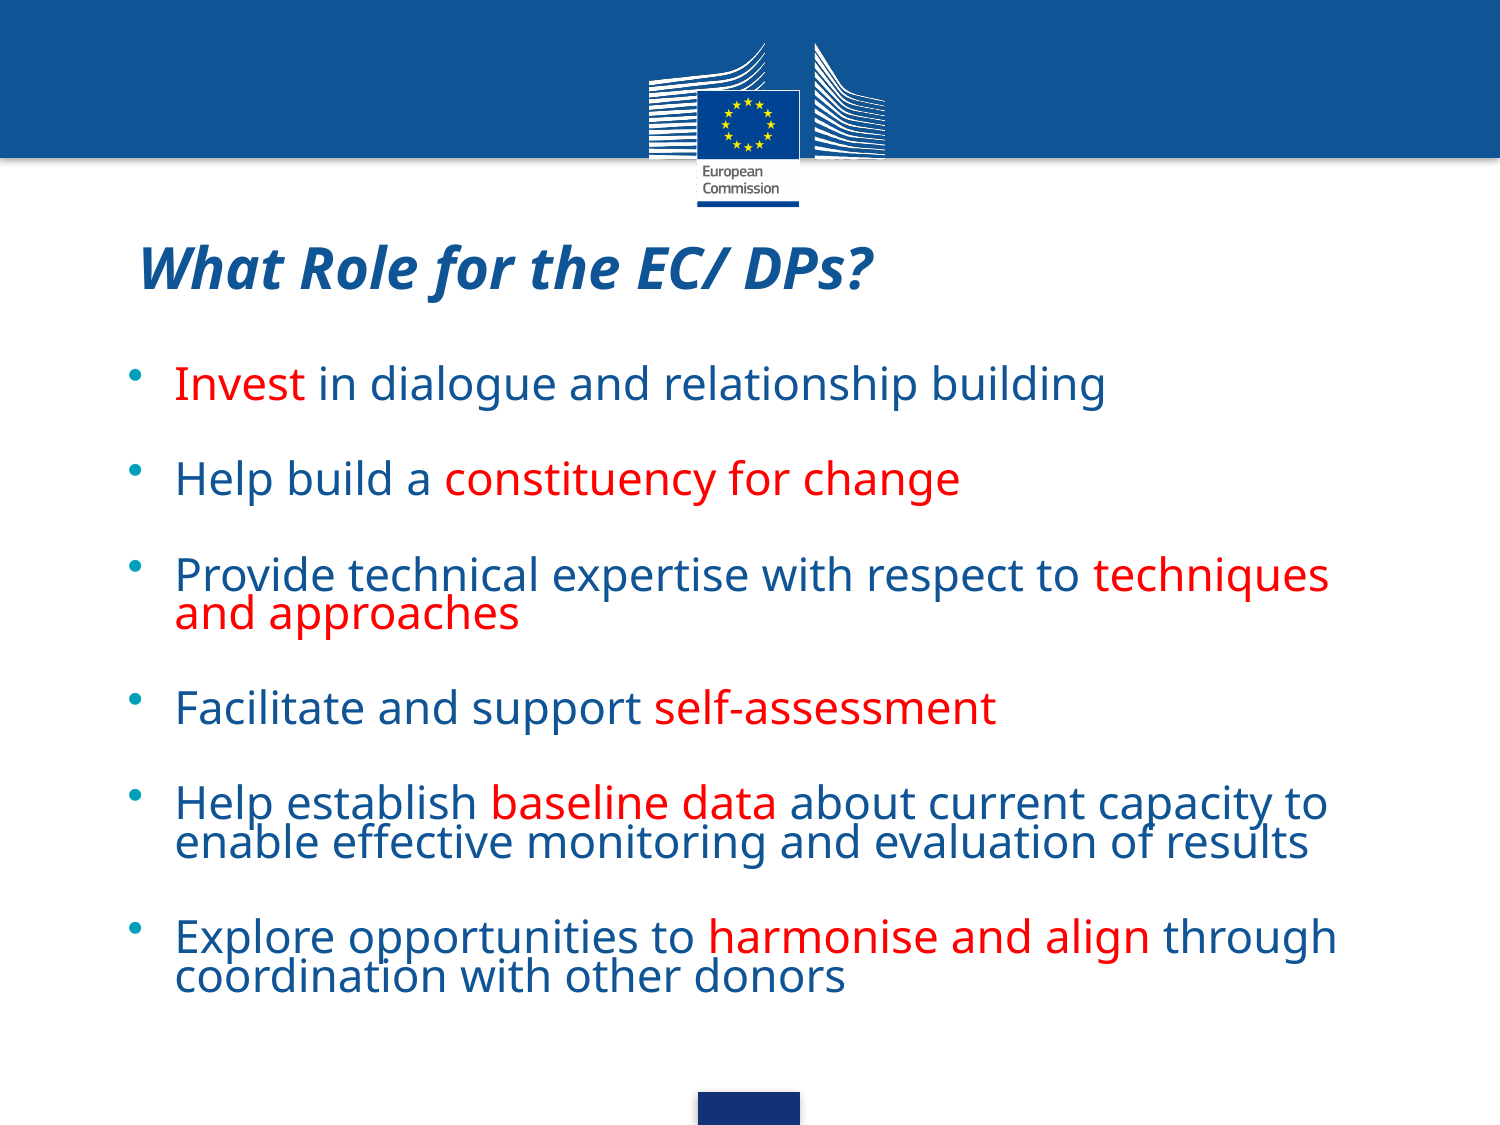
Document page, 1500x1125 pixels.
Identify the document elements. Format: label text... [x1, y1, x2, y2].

list Invest in dialogue and relationship building Help build a constituency for change Provide technical expertise with respect to techniques and approaches Facilitate and support self-assessment Help establish baseline data about current capacity to enable effective monitoring and evaluation of results Explore opportunities to harmonise and align through coordination with other donors [37, 362, 1425, 1091]
picture [649, 42, 885, 208]
title What Role for the EC/ DPs? [64, 219, 1415, 313]
